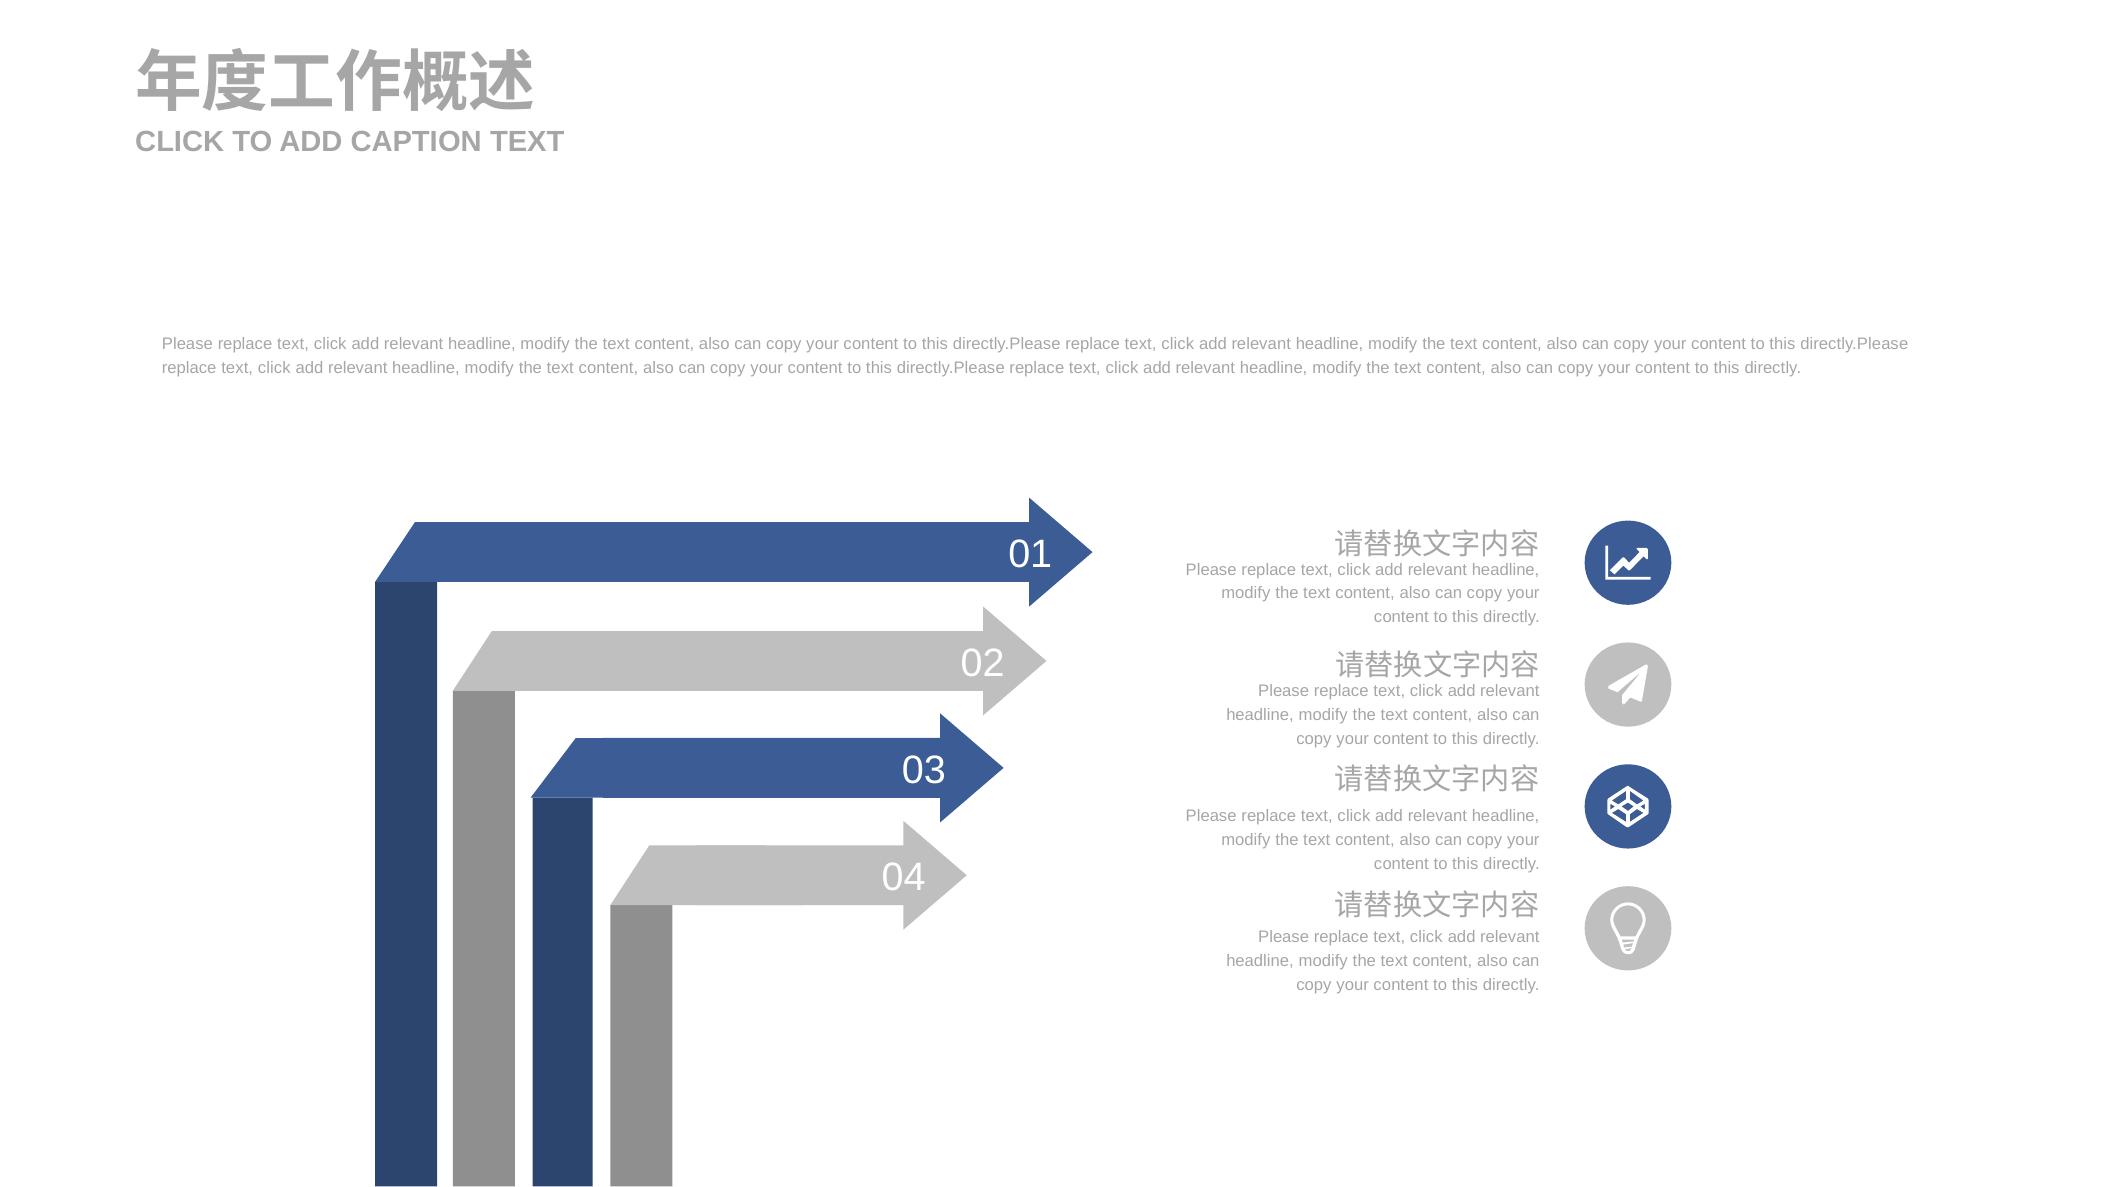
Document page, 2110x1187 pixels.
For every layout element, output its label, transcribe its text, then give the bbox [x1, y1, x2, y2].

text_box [1584, 642, 1672, 727]
text_box [609, 904, 673, 1187]
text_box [1185, 760, 1541, 872]
text_box [452, 716, 516, 1187]
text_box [530, 713, 1004, 823]
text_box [452, 606, 1047, 716]
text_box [1185, 518, 1541, 625]
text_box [1189, 885, 1541, 993]
text_box Please replace text, click add relevant headline, modify the text content, also can copy your content to this directly.Please replace text, click add relevant headline, modify the text content, also can copy your content to this directly.Please replace text, click add relevant headline, modify the text content, also can copy your content to this directly.Please replace text, click add relevant headline, modify the text content, also can copy your content to this directly. [161, 329, 1965, 377]
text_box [1584, 520, 1672, 605]
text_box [375, 497, 1093, 607]
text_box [1189, 639, 1541, 747]
text_box [374, 581, 438, 1187]
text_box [610, 820, 967, 930]
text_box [1584, 764, 1672, 849]
text_box CLICK TO ADD CAPTION TEXT [135, 122, 596, 158]
text_box [531, 823, 594, 1187]
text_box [1584, 886, 1672, 971]
text_box 年度工作概述 [135, 38, 596, 119]
